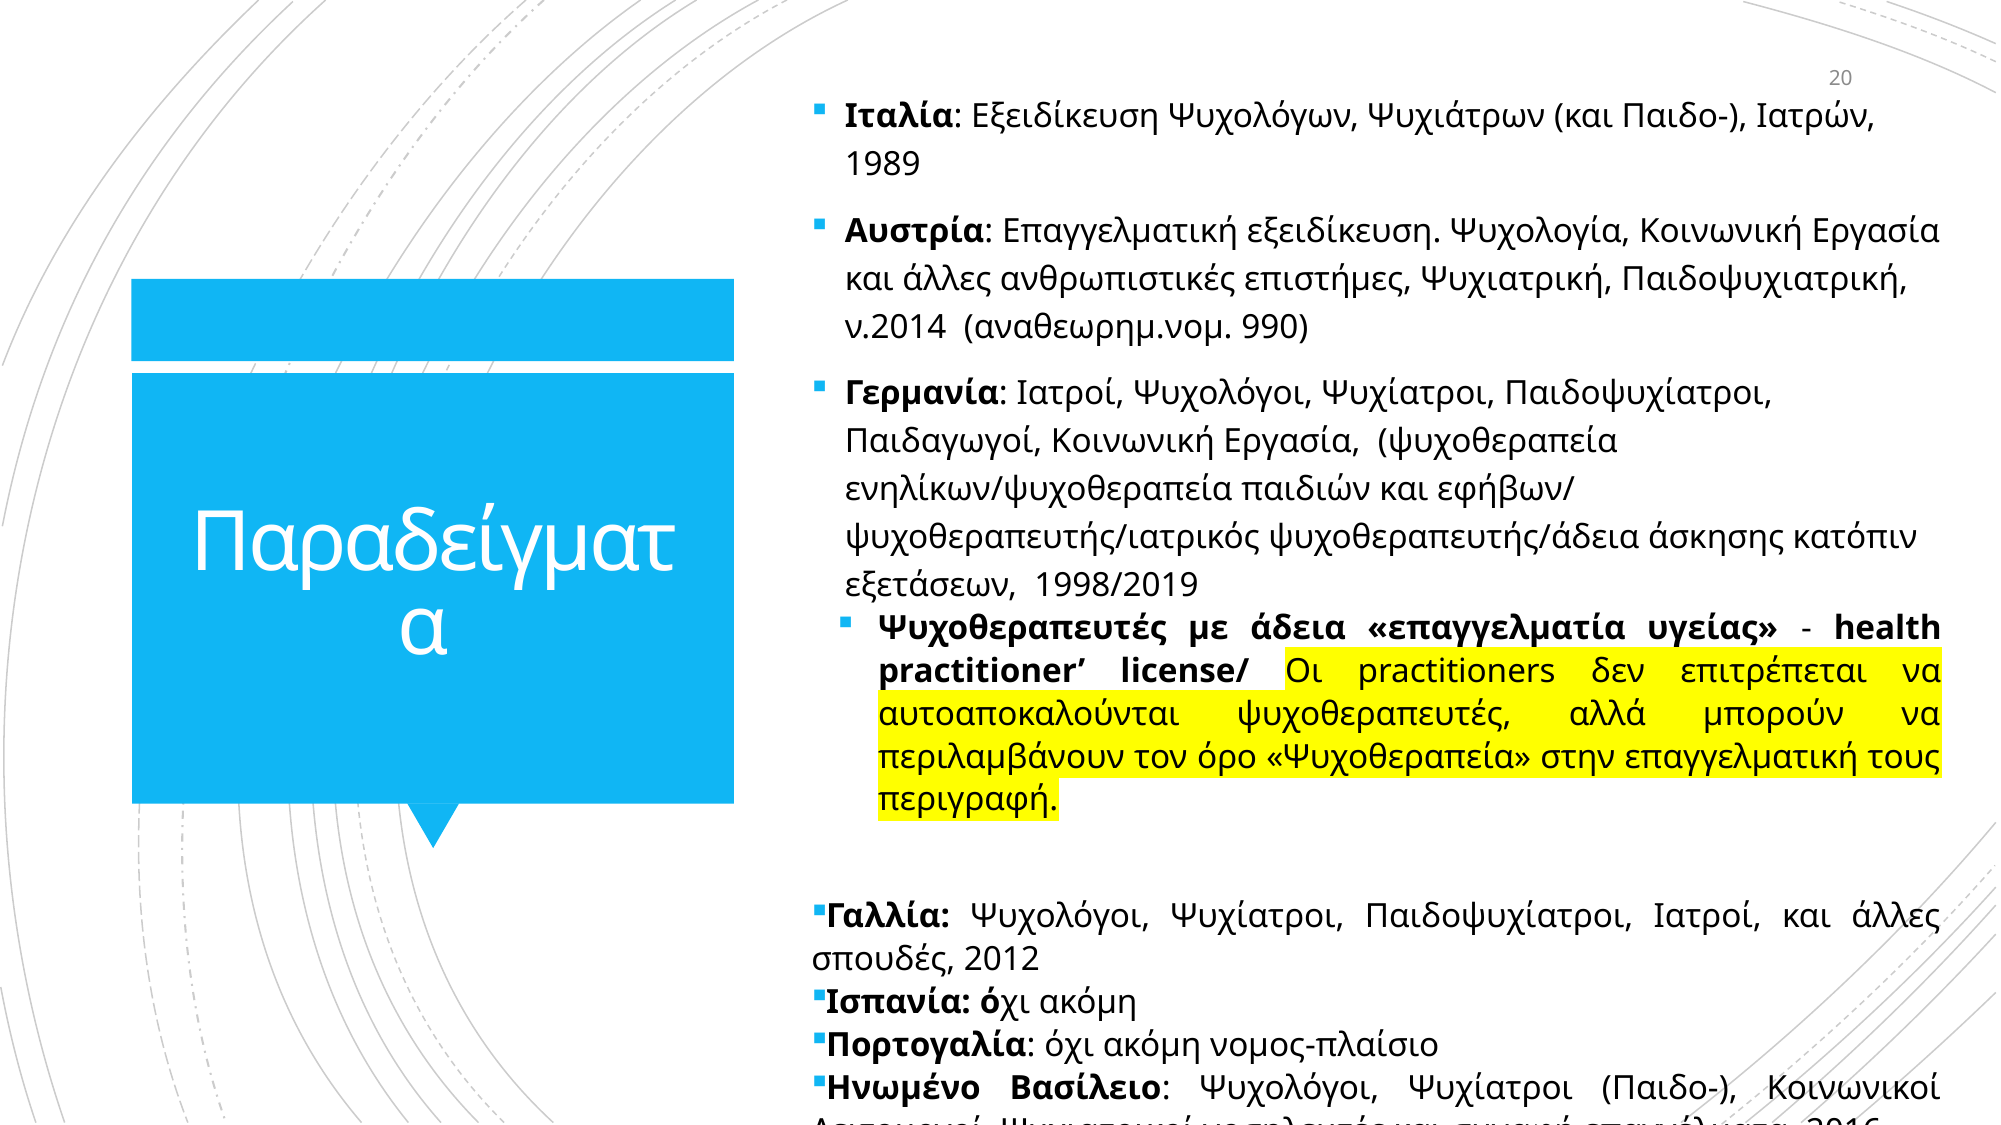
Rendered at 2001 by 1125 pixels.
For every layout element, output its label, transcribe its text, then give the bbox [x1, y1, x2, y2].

slide_number 20 [1717, 52, 1868, 105]
list Ιταλία: Εξειδίκευση Ψυχολόγων, Ψυχιάτρων (και Παιδο-), Ιατρών, 1989 Αυστρία: Επαγγελματική εξειδίκευση. Ψυχολογία, Κοινωνική Εργασία και άλλες ανθρωπιστικές επιστήμες, Ψυχιατρική, Παιδοψυχιατρική, ν.2014 (αναθεωρημ.νομ. 990) Γερμανία: Ιατροί, Ψυχολόγοι, Ψυχίατροι, Παιδοψυχίατροι, Παιδαγωγοί, Κοινωνική Εργασία, (ψυχοθεραπεία ενηλίκων/ψυχοθεραπεία παιδιών και εφήβων/ ψυχοθεραπευτής/ιατρικός ψυχοθεραπευτής/άδεια άσκησης κατόπιν εξετάσεων, 1998/2019 Ψυχοθεραπευτές με άδεια «επαγγελματία υγείας» - health practitioner’ license/ Οι practitioners δεν επιτρέπεται να αυτοαποκαλούνται ψυχοθεραπευτές, αλλά μπορούν να περιλαμβάνουν τον όρο «Ψυχοθεραπεία» στην επαγγελματική τους περιγραφή. Γαλλία: Ψυχολόγοι, Ψυχίατροι, Παιδοψυχίατροι, Ιατροί, και άλλες σπουδές, 2012 Ισπανία: όχι ακόμη Πορτογαλία: όχι ακόμη νομος-πλαίσιο Ηνωμένο Βασίλειο: Ψυχολόγοι, Ψυχίατροι (Παιδο-), Κοινωνικοί Λειτουργοί, Ψυχιατρικοί νοσηλευτές και συναφή επαγγέλματα, 2016 [796, 78, 1957, 1125]
title Παραδείγματα [145, 385, 720, 789]
